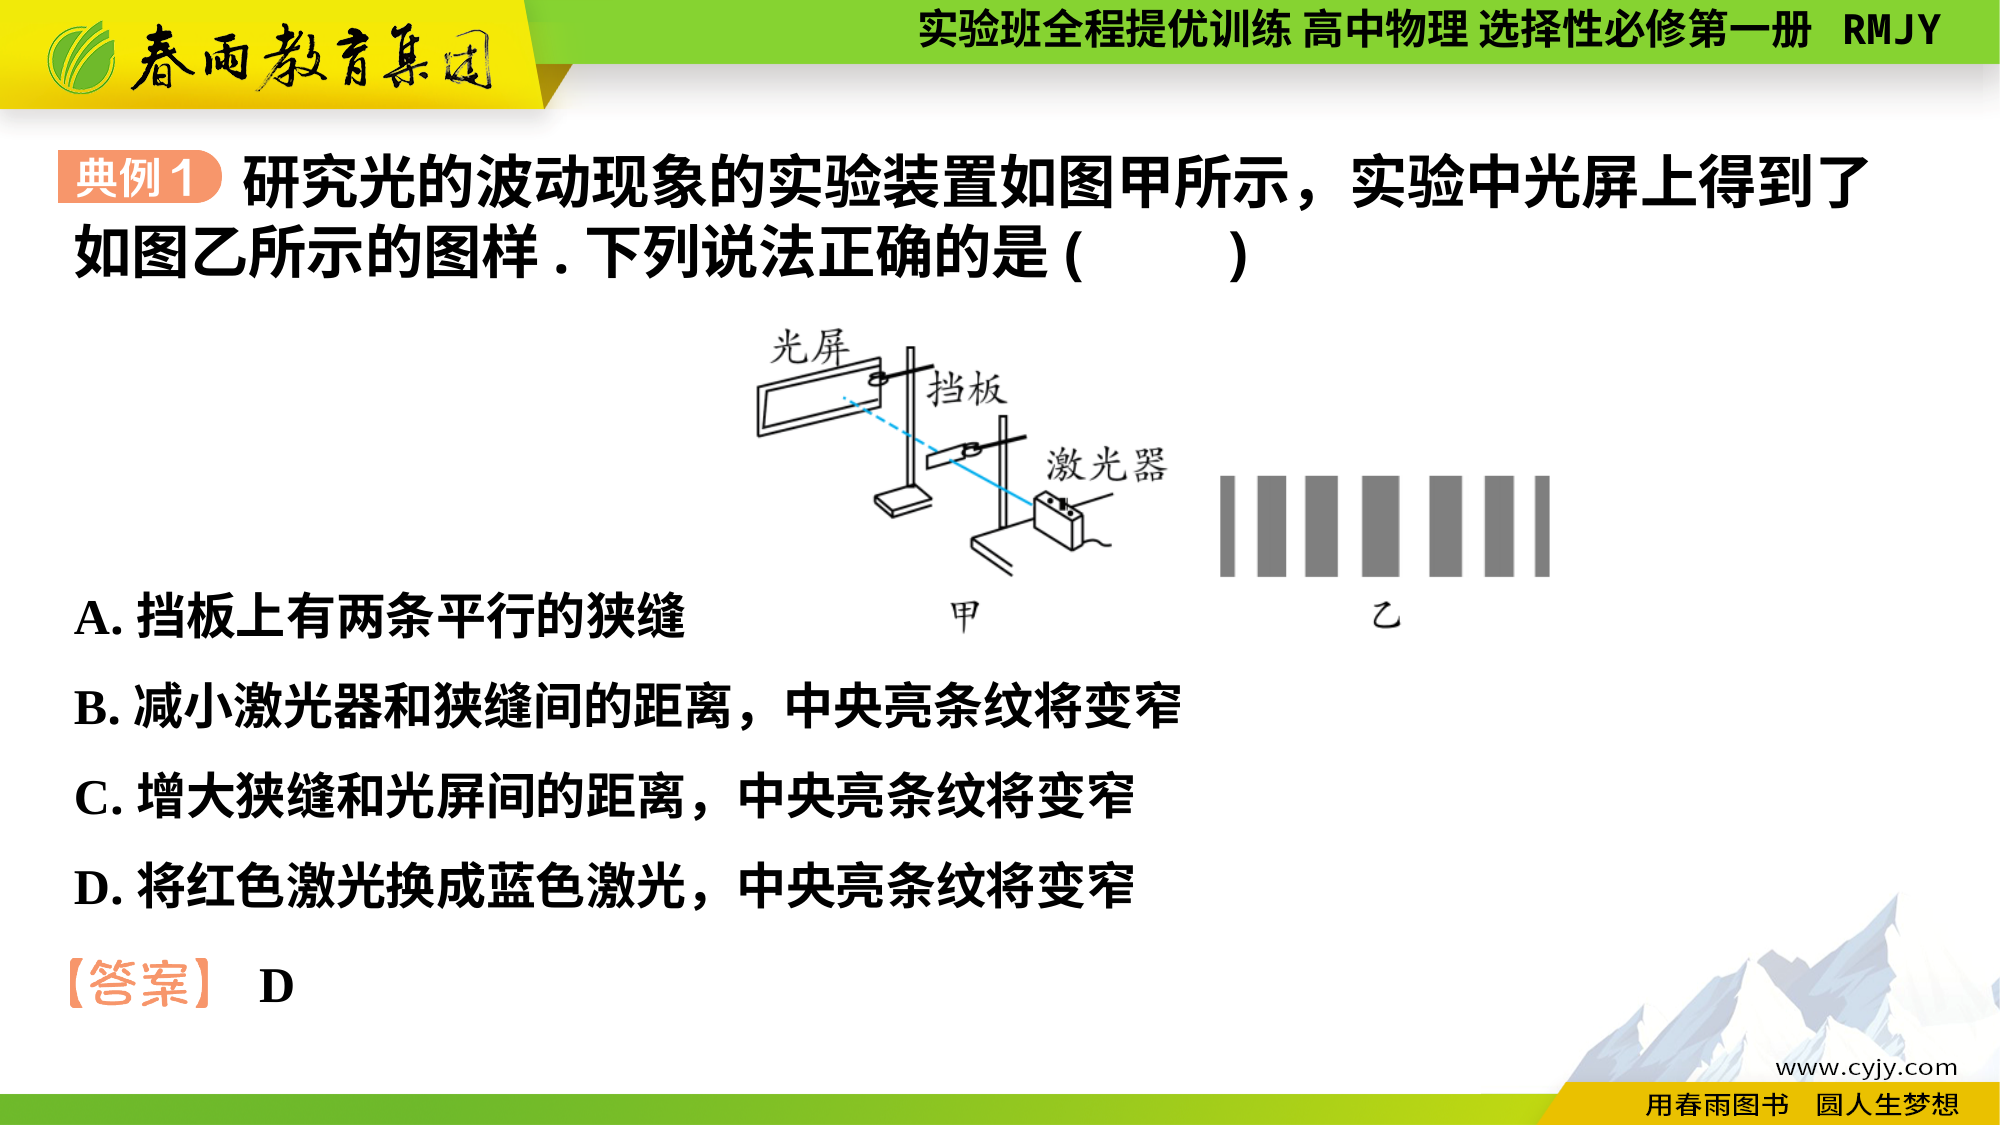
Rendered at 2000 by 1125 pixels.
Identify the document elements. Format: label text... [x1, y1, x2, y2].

text_box D [244, 945, 311, 1020]
list 研究光的波动现象的实验装置如图甲所示，实验中光屏上得到了如图乙所示的图样.下列说法正确的是( ) A.挡板上有两条平行的狭缝 B.减小激光器和狭缝间的距离，中央亮条纹将变窄 C.增大狭缝和光屏间的距离，中央亮条纹将变窄 D.将红色激光换成蓝色激光，中央亮条纹将变窄 [58, 137, 1943, 930]
picture [0, 0, 2000, 1125]
